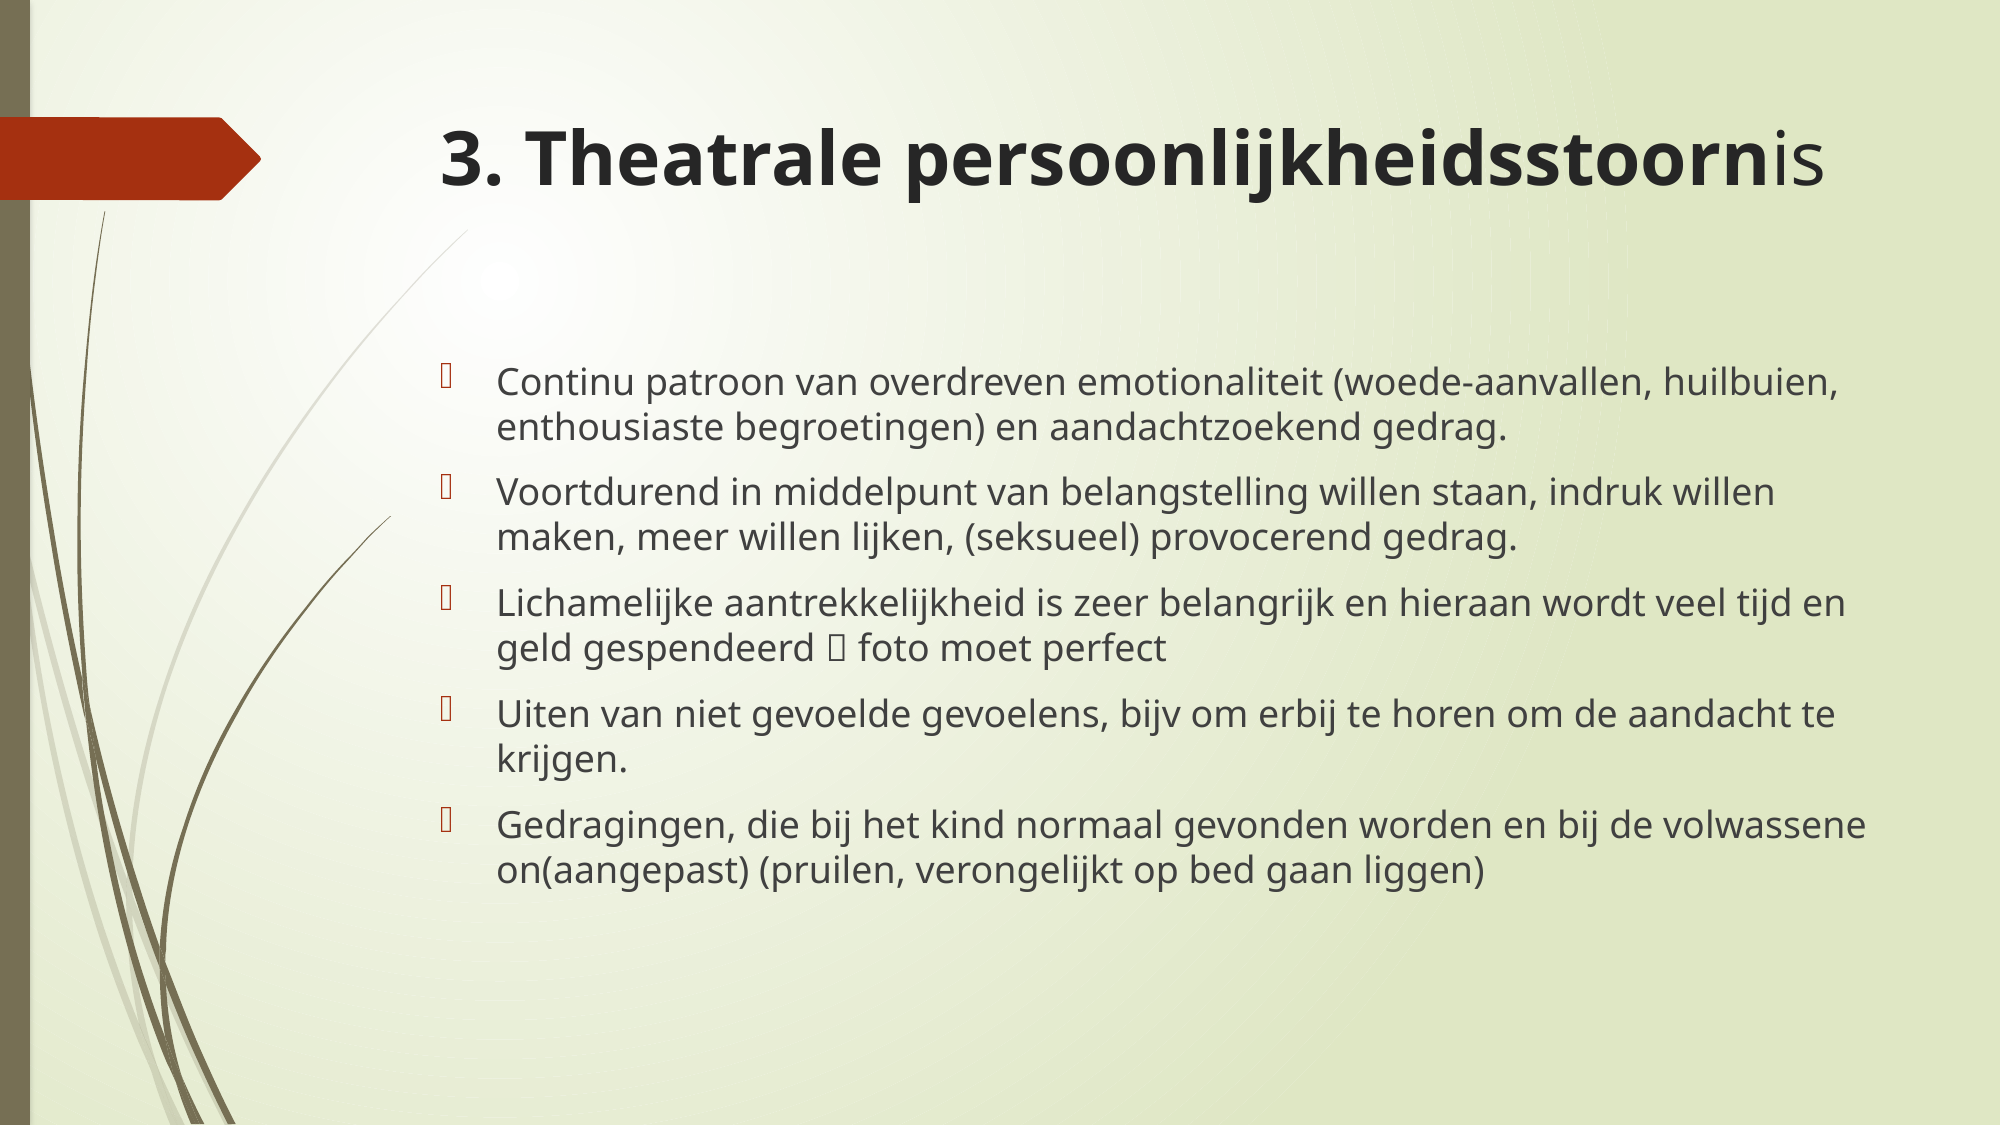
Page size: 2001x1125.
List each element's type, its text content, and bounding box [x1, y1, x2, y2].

title 3. Theatrale persoonlijkheidsstoornis [425, 102, 1888, 313]
list Continu patroon van overdreven emotionaliteit (woede-aanvallen, huilbuien, enthousiaste begroetingen) en aandachtzoekend gedrag. Voortdurend in middelpunt van belangstelling willen staan, indruk willen maken, meer willen lijken, (seksueel) provocerend gedrag. Lichamelijke aantrekkelijkheid is zeer belangrijk en hieraan wordt veel tijd en geld gespendeerd  foto moet perfect Uiten van niet gevoelde gevoelens, bijv om erbij te horen om de aandacht te krijgen. Gedragingen, die bij het kind normaal gevonden worden en bij de volwassene on(aangepast) (pruilen, verongelijkt op bed gaan liggen) [424, 350, 1888, 970]
